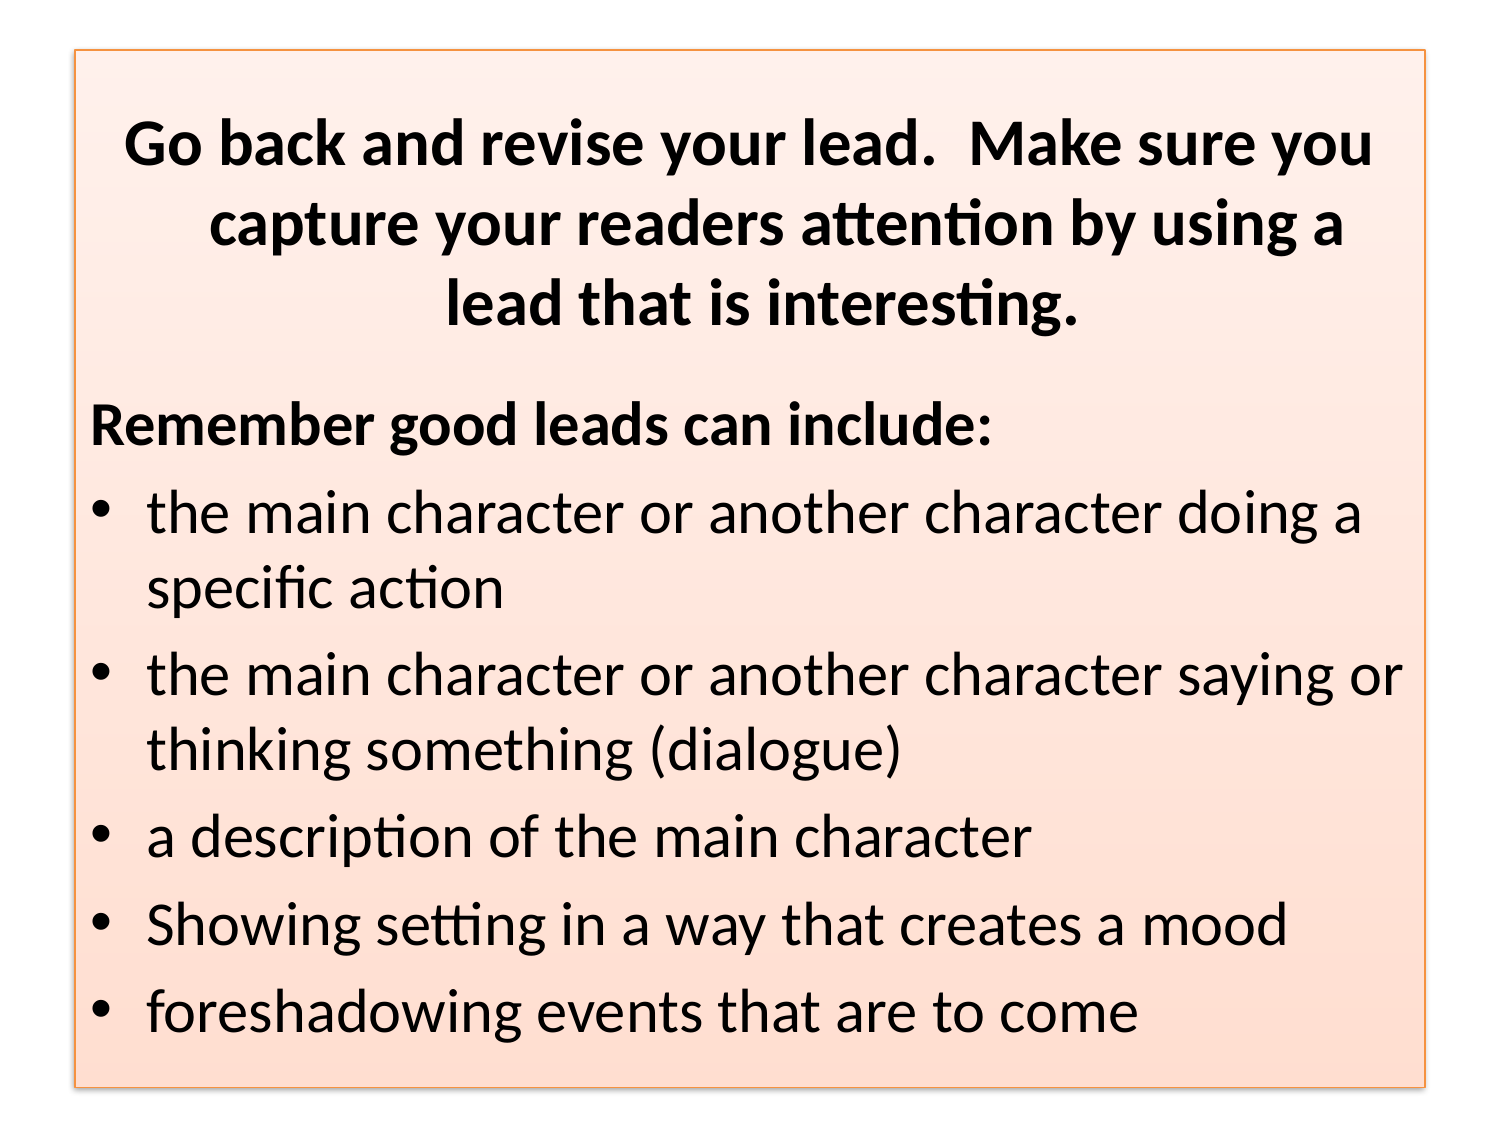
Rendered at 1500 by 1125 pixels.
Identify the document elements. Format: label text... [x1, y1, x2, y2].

list Go back and revise your lead. Make sure you capture your readers attention by using a lead that is interesting. Remember good leads can include: the main character or another character doing a specific action the main character or another character saying or thinking something (dialogue) a description of the main character Showing setting in a way that creates a mood foreshadowing events that are to come [74, 49, 1426, 1088]
